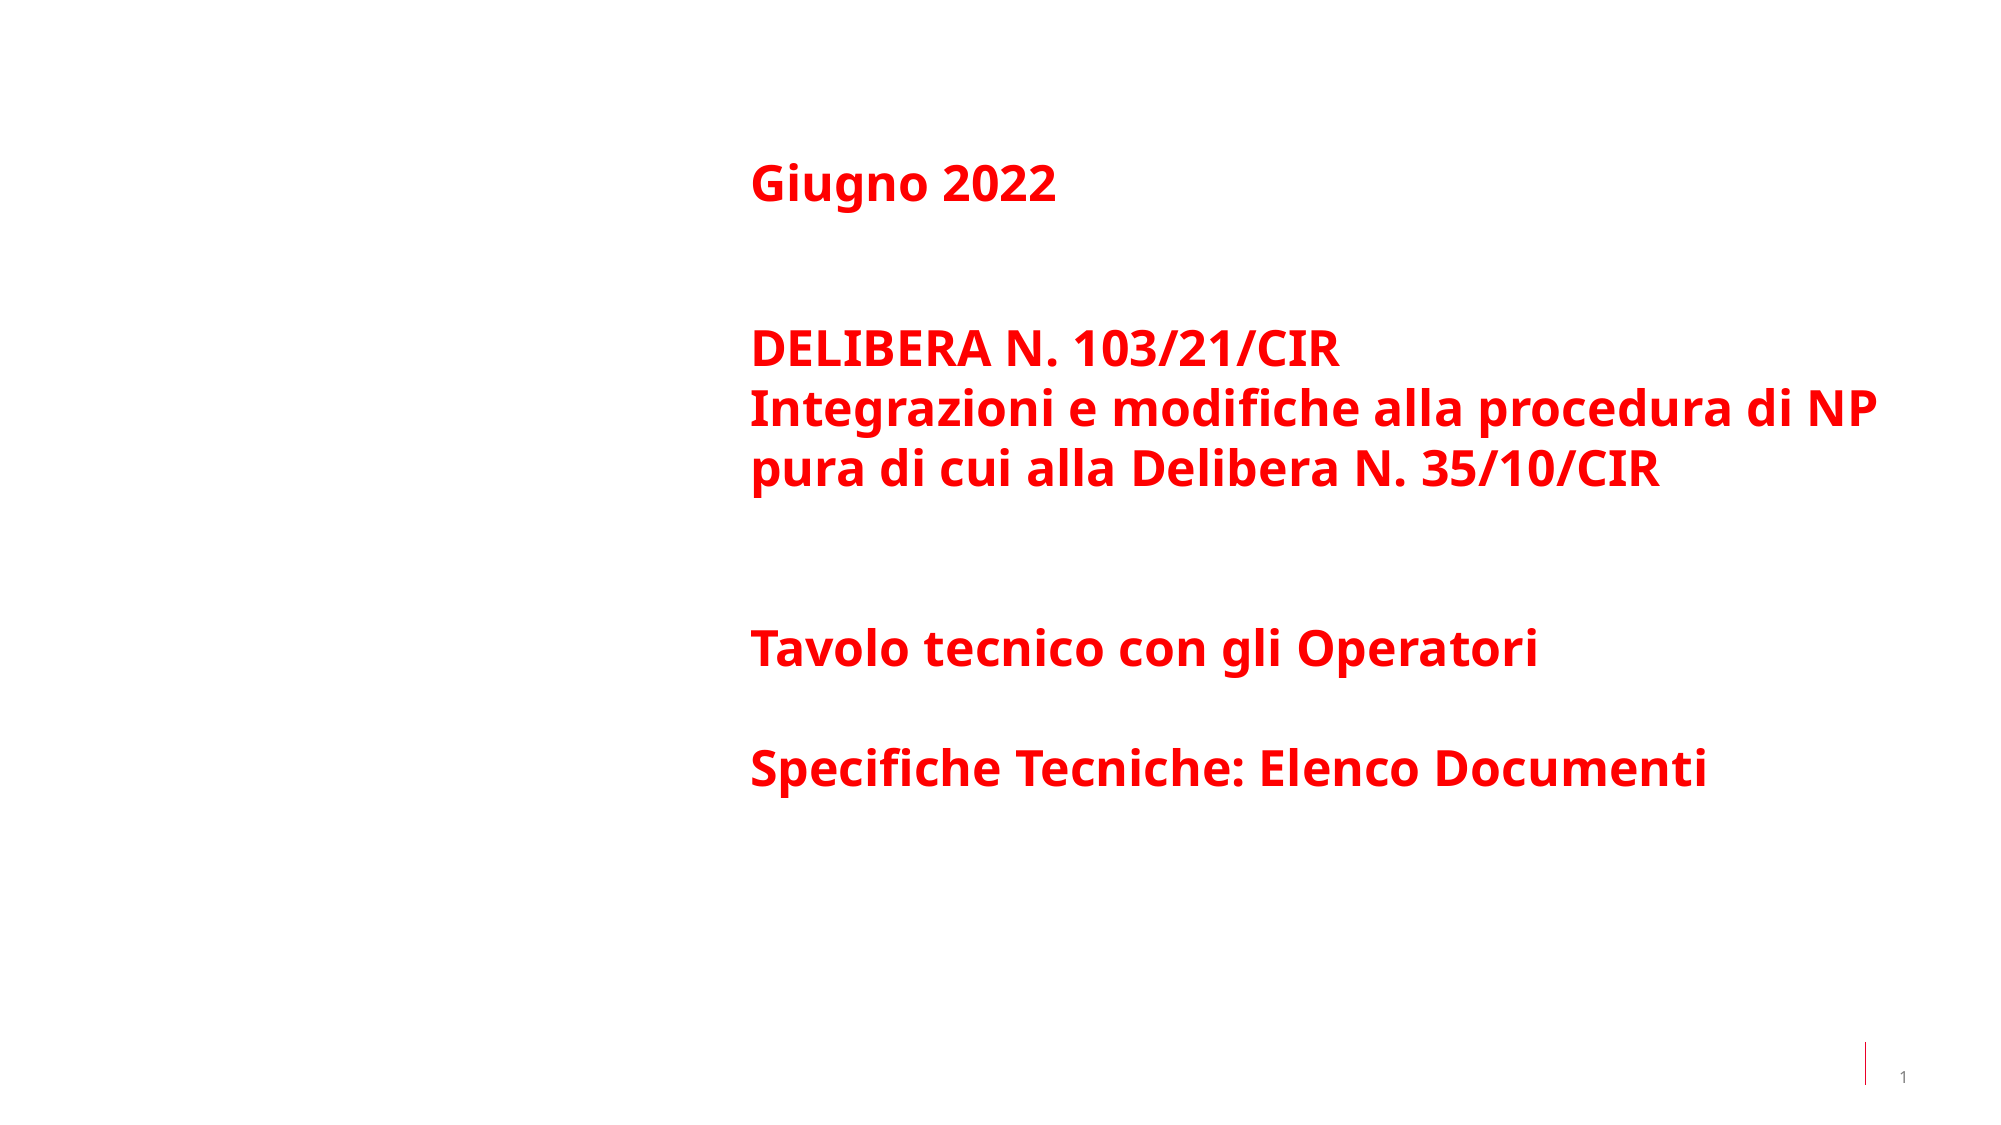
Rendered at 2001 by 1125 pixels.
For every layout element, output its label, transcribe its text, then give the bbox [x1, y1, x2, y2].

title Giugno 2022 DELIBERA N. 103/21/CIR Integrazioni e modifiche alla procedura di NP pura di cui alla Delibera N. 35/10/CIR Tavolo tecnico con gli Operatori Specifiche Tecniche: Elenco Documenti [750, 678, 1891, 957]
